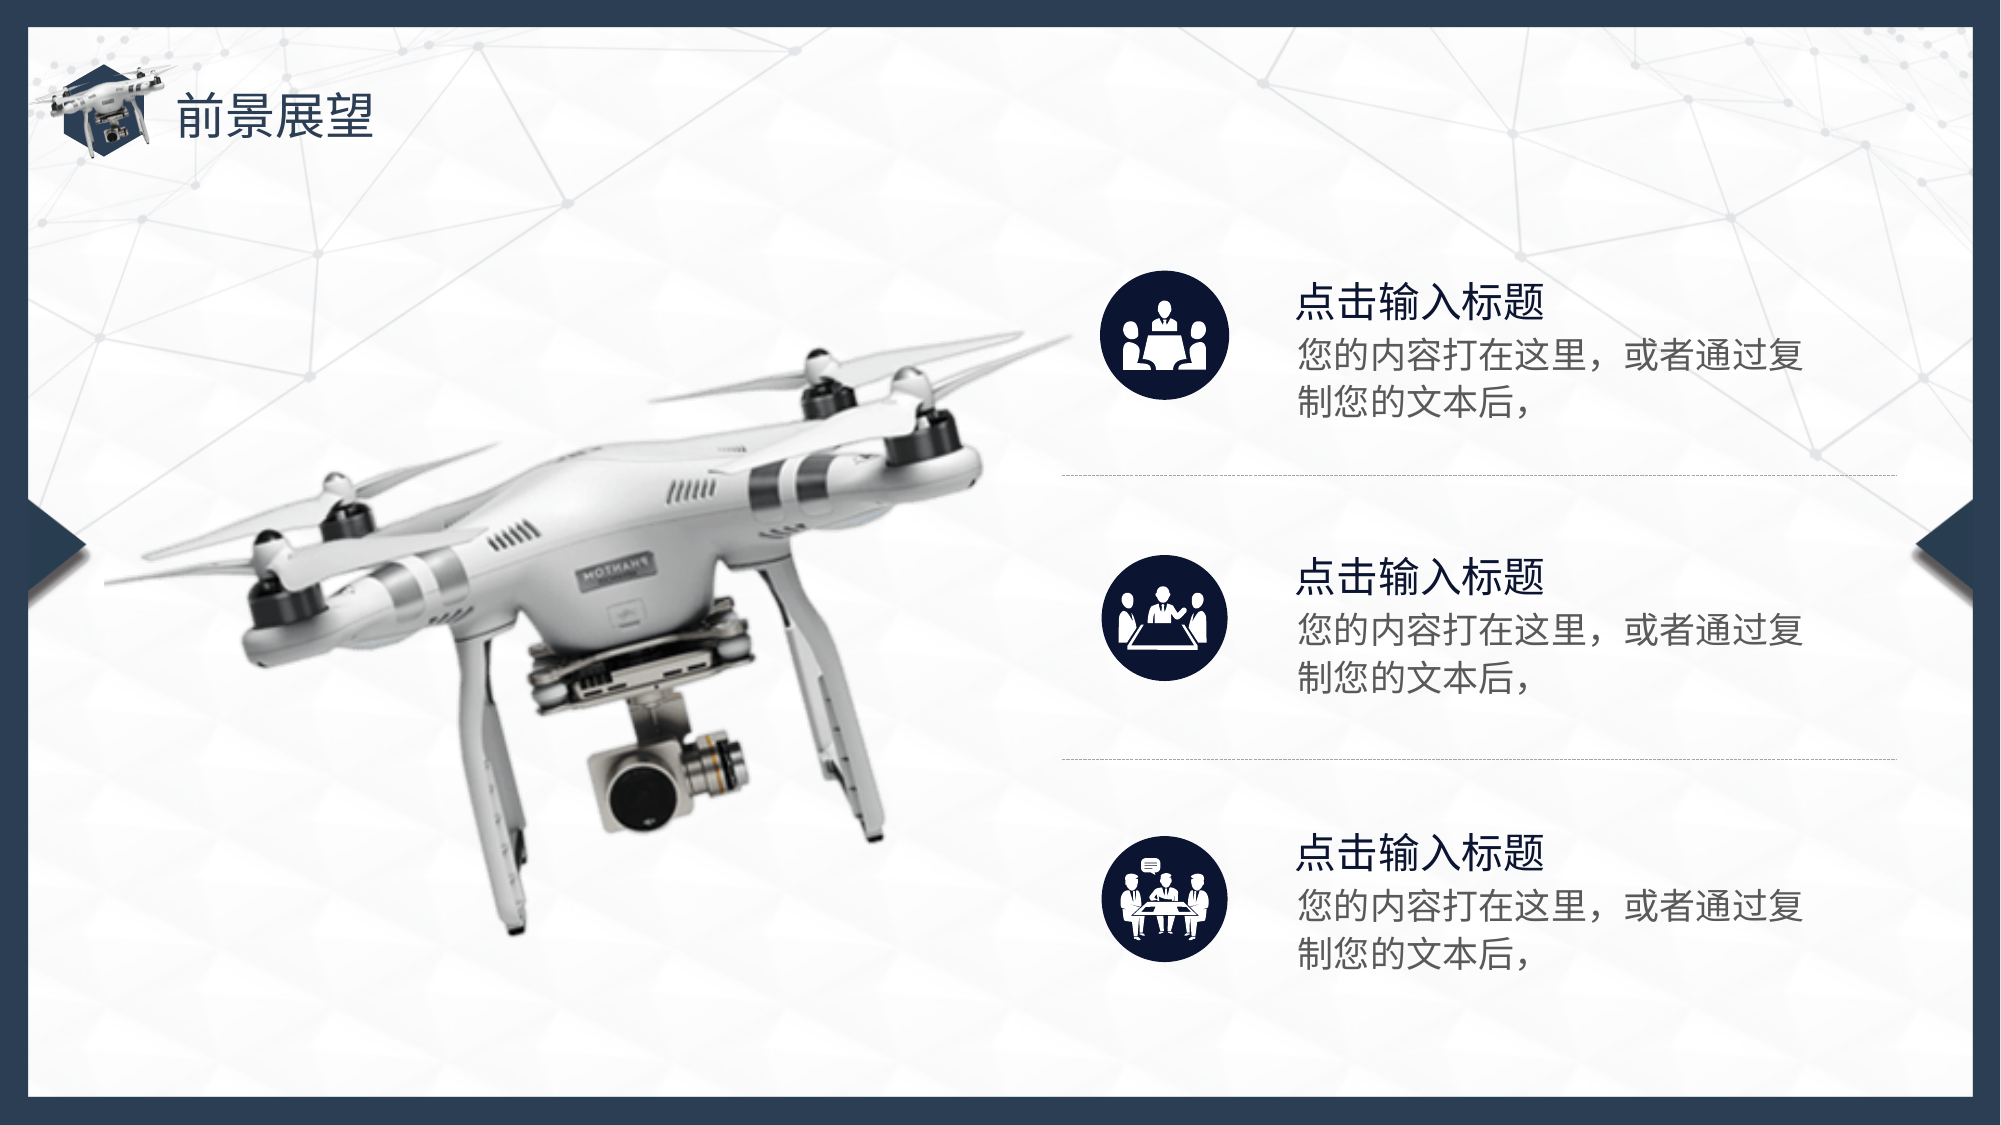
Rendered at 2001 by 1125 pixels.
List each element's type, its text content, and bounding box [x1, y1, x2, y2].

text_box [1123, 342, 1151, 370]
text_box [1190, 321, 1206, 340]
text_box [1141, 858, 1161, 875]
text_box [1123, 321, 1139, 340]
text_box [1155, 586, 1171, 603]
text_box 点击输入标题 [1268, 540, 1663, 613]
text_box [1100, 835, 1229, 964]
text_box 点击输入标题 [1268, 264, 1663, 337]
text_box [1147, 603, 1187, 624]
text_box [1121, 592, 1134, 609]
text_box 点击输入标题 [1268, 816, 1663, 888]
text_box 您的内容打在这里，或者通过复制您的文本后， [1282, 596, 1850, 720]
text_box [1100, 554, 1229, 683]
text_box 您的内容打在这里，或者通过复制您的文本后， [1282, 320, 1850, 445]
text_box [1152, 300, 1178, 332]
text_box [1178, 342, 1206, 370]
text_box [1120, 873, 1209, 941]
text_box 前景展望 [179, 77, 442, 153]
picture [0, 0, 2001, 1125]
text_box 您的内容打在这里，或者通过复制您的文本后， [1282, 871, 1850, 996]
text_box [1118, 610, 1207, 650]
text_box [1142, 335, 1187, 370]
text_box [1098, 269, 1231, 401]
text_box [1191, 592, 1204, 609]
